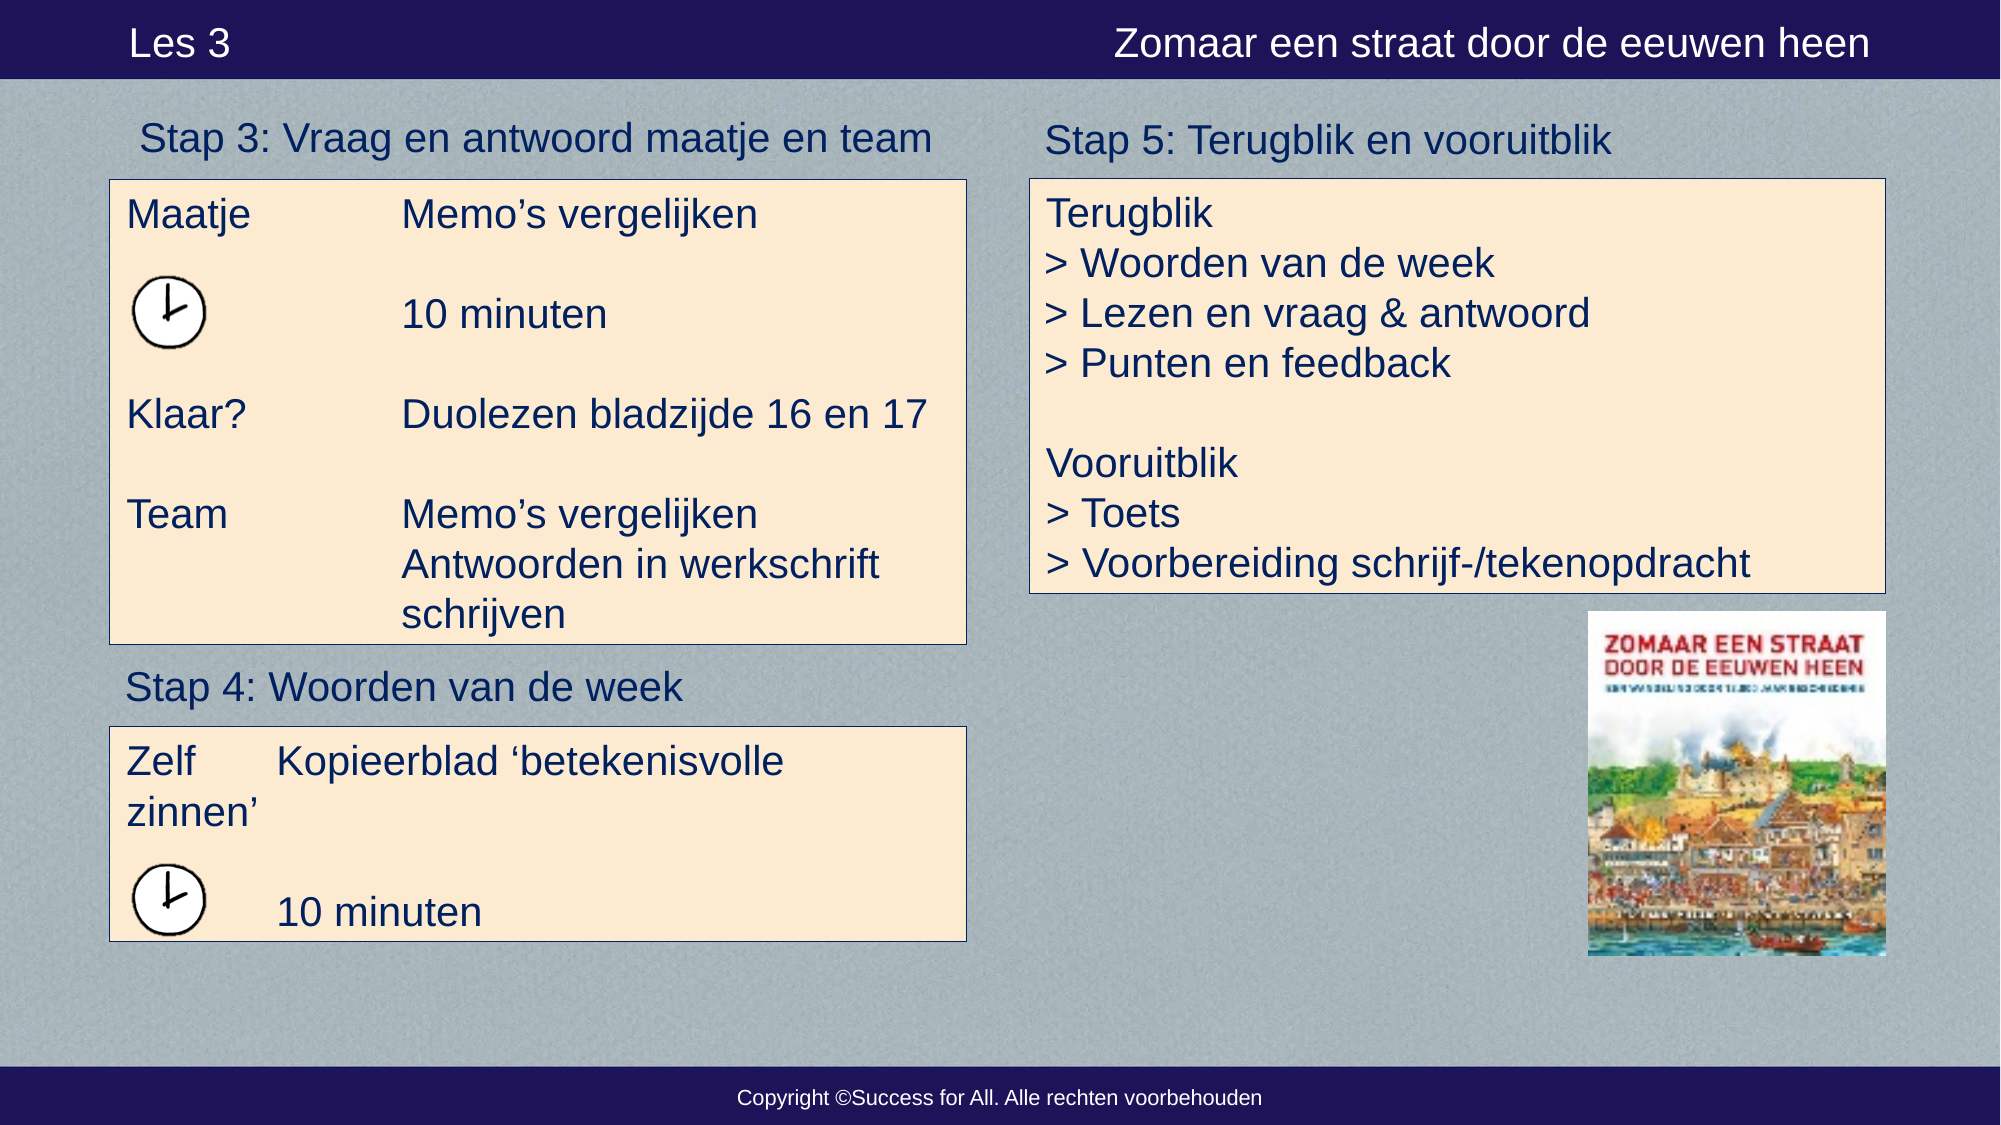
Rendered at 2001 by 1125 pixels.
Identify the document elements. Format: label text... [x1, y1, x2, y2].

text_box Zomaar een straat door de eeuwen heen [999, 8, 1886, 73]
text_box Terugblik > Woorden van de week > Lezen en vraag & antwoord > Punten en feedback Vooruitblik > Toets > Voorbereiding schrijf-/tekenopdracht [1029, 178, 1886, 594]
picture [0, 0, 2001, 1125]
text_box Stap 3: Vraag en antwoord maatje en team [124, 103, 967, 169]
text_box Stap 5: Terugblik en vooruitblik [1029, 104, 1822, 170]
text_box Zelf Kopieerblad ‘betekenisvolle zinnen’ 10 minuten [109, 726, 967, 942]
text_box Copyright ©Success for All. Alle rechten voorbehouden [0, 1076, 2000, 1125]
text_box Maatje Memo’s vergelijken 10 minuten Klaar? Duolezen bladzijde 16 en 17 Team Memo’s vergelijken Antwoorden in werkschrift schrijven [109, 179, 967, 645]
text_box Stap 4: Woorden van de week [109, 602, 903, 717]
text_box Les 3 [114, 8, 354, 73]
